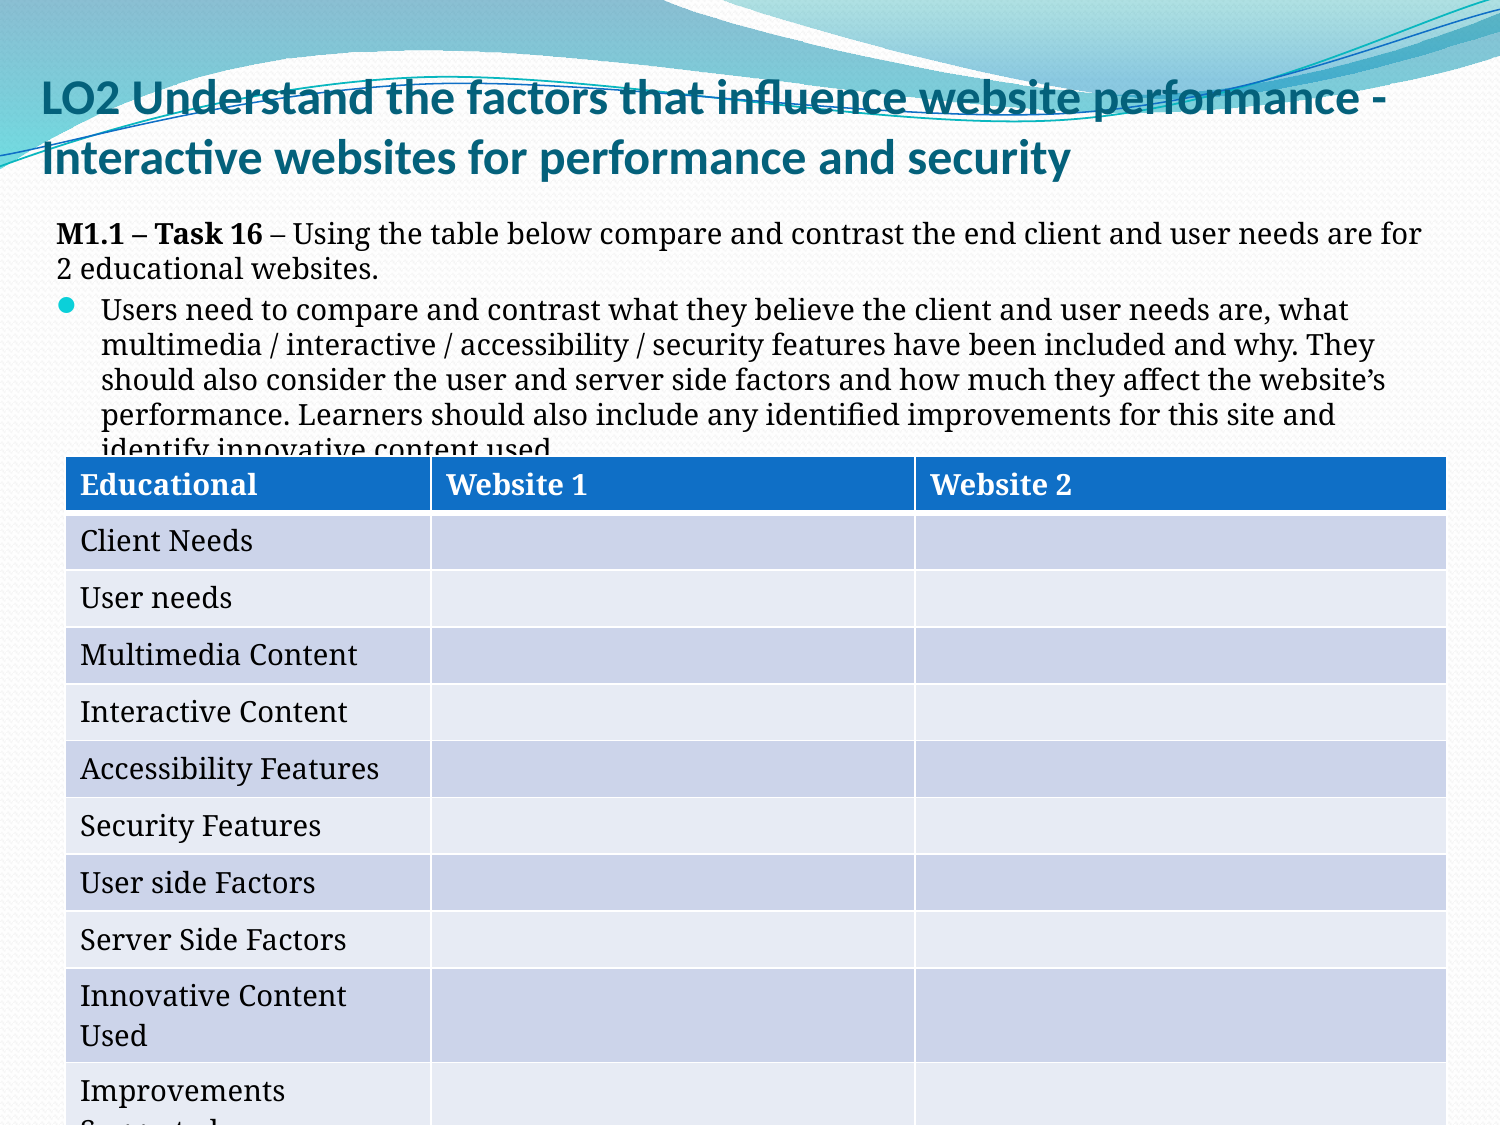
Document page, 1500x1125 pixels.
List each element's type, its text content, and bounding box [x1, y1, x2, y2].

table_cell [432, 969, 914, 1062]
table_cell Multimedia Content [66, 628, 430, 683]
table_cell [916, 855, 1446, 910]
table_cell [432, 912, 914, 967]
table_cell [432, 571, 914, 626]
table_cell [916, 628, 1446, 683]
list M1.1 – Task 16 – Using the table below compare and contrast the end client and user needs are for 2 educational websites. Users need to compare and contrast what they believe the client and user needs are, what multimedia / interactive / accessibility / security features have been included and why. They should also consider the user and server side factors and how much they affect the website’s performance. Learners should also include any identified improvements for this site and identify innovative content used. [41, 208, 1459, 445]
table_cell Server Side Factors [66, 912, 430, 967]
table_cell [432, 516, 914, 569]
table_cell Innovative Content Used [66, 969, 430, 1062]
table_cell [916, 798, 1446, 853]
table_cell [916, 969, 1446, 1062]
table_cell Client Needs [66, 516, 430, 569]
table_cell [432, 685, 914, 740]
table_cell User needs [66, 571, 430, 626]
table_header Website 1 [432, 457, 914, 510]
table_cell Improvements Suggested [66, 1063, 430, 1125]
title LO2 Understand the factors that influence website performance - Interactive websites for performance and security [41, 30, 1459, 185]
table_header Educational [66, 457, 430, 510]
table_cell [916, 1063, 1446, 1125]
table_cell [916, 741, 1446, 797]
table_cell User side Factors [66, 855, 430, 910]
table_cell [432, 1063, 914, 1125]
table_cell [432, 741, 914, 797]
table_cell [916, 571, 1446, 626]
table_cell Accessibility Features [66, 741, 430, 797]
table_cell [916, 516, 1446, 569]
table_cell Interactive Content [66, 685, 430, 740]
table_cell [916, 912, 1446, 967]
table_cell Security Features [66, 798, 430, 853]
table_cell [916, 685, 1446, 740]
table_cell [432, 798, 914, 853]
table_header Website 2 [916, 457, 1446, 510]
table_cell [432, 628, 914, 683]
table_cell [432, 855, 914, 910]
